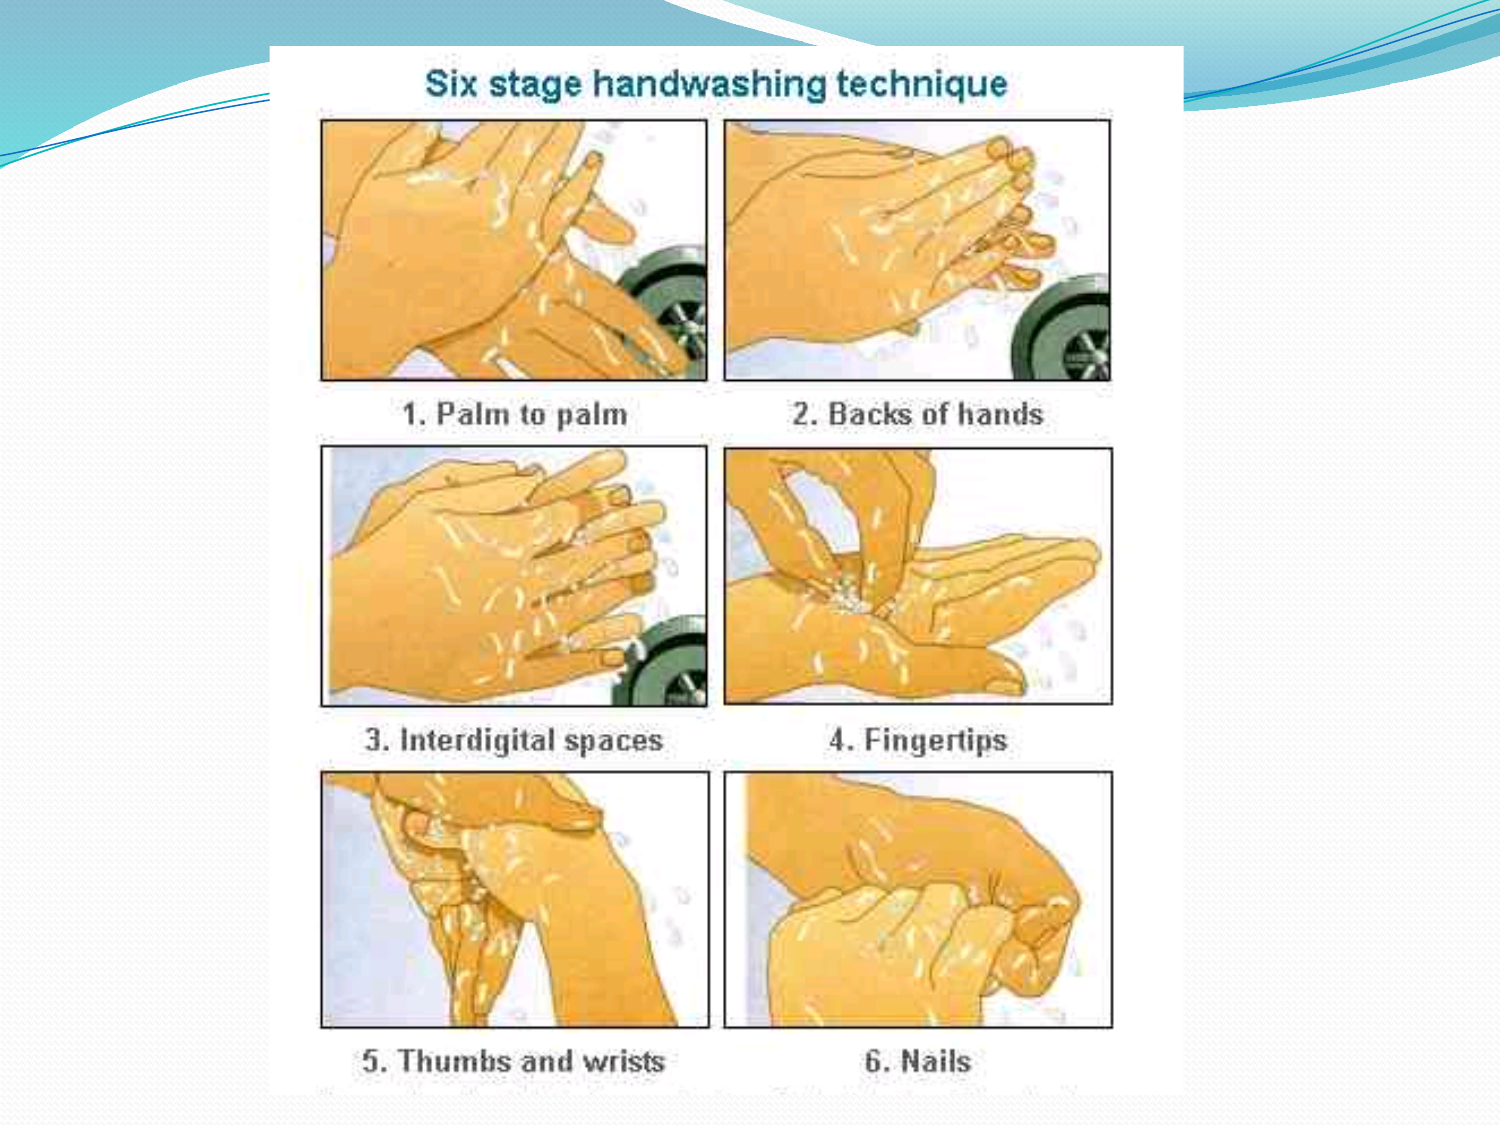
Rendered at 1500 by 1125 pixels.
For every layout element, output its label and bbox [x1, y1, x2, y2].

list [269, 46, 1184, 1096]
